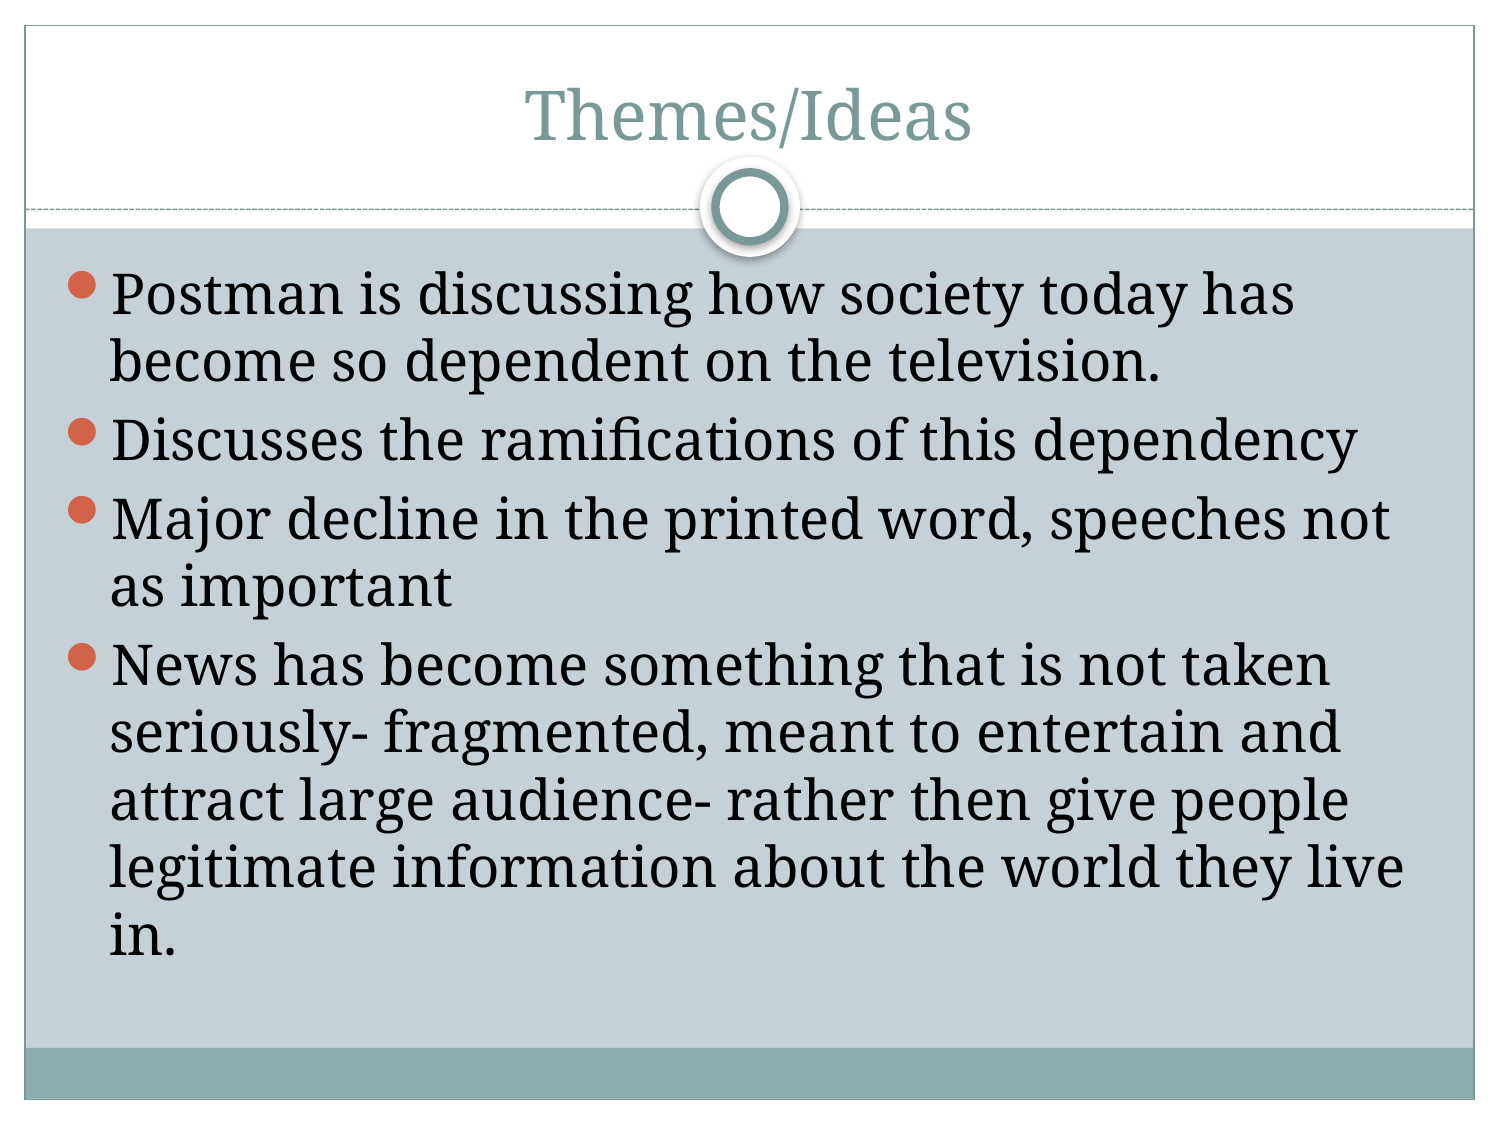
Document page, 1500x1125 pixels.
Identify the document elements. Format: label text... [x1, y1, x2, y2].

list Postman is discussing how society today has become so dependent on the television. Discusses the ramifications of this dependency Major decline in the printed word, speeches not as important News has become something that is not taken seriously- fragmented, meant to entertain and attract large audience- rather then give people legitimate information about the world they live in. [49, 250, 1445, 1001]
title Themes/Ideas [49, 37, 1450, 162]
